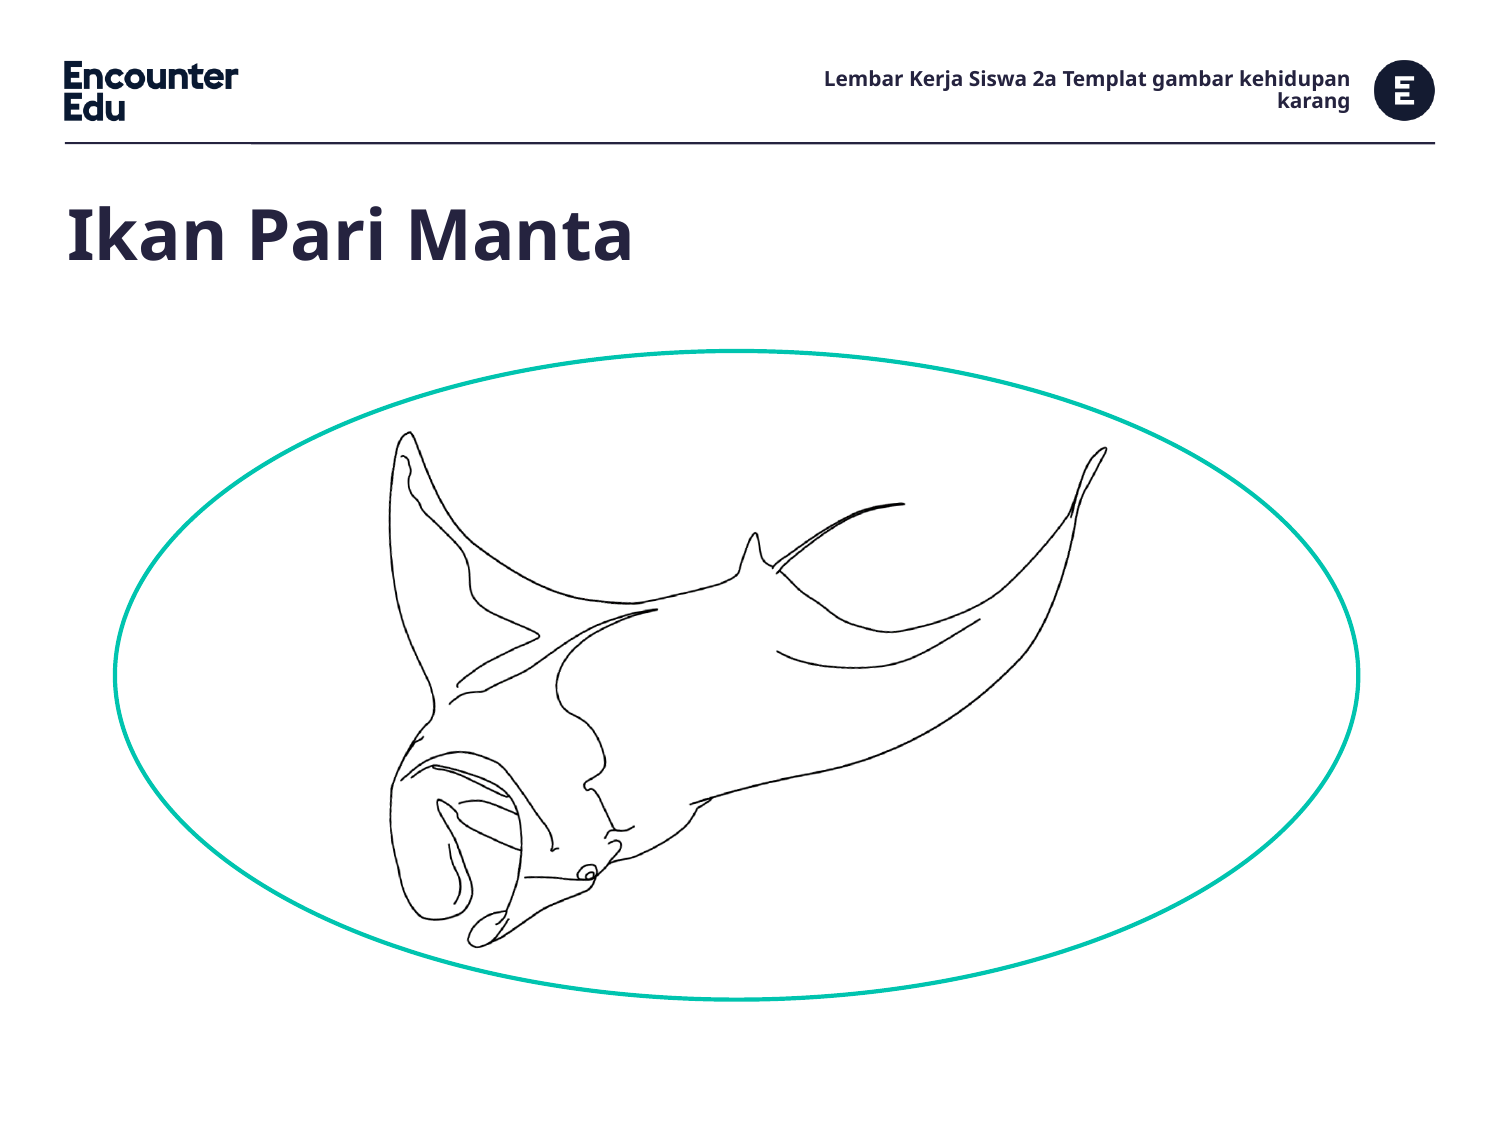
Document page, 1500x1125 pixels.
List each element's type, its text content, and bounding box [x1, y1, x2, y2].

picture [371, 352, 1129, 914]
title Lembar Kerja Siswa 2a Templat gambar kehidupan karang [749, 67, 1359, 114]
picture [405, 950, 418, 956]
list Ikan Pari Manta [59, 191, 929, 394]
picture [1372, 58, 1436, 122]
picture [60, 59, 243, 122]
text_box [929, 366, 1040, 392]
text_box [114, 412, 1359, 1000]
